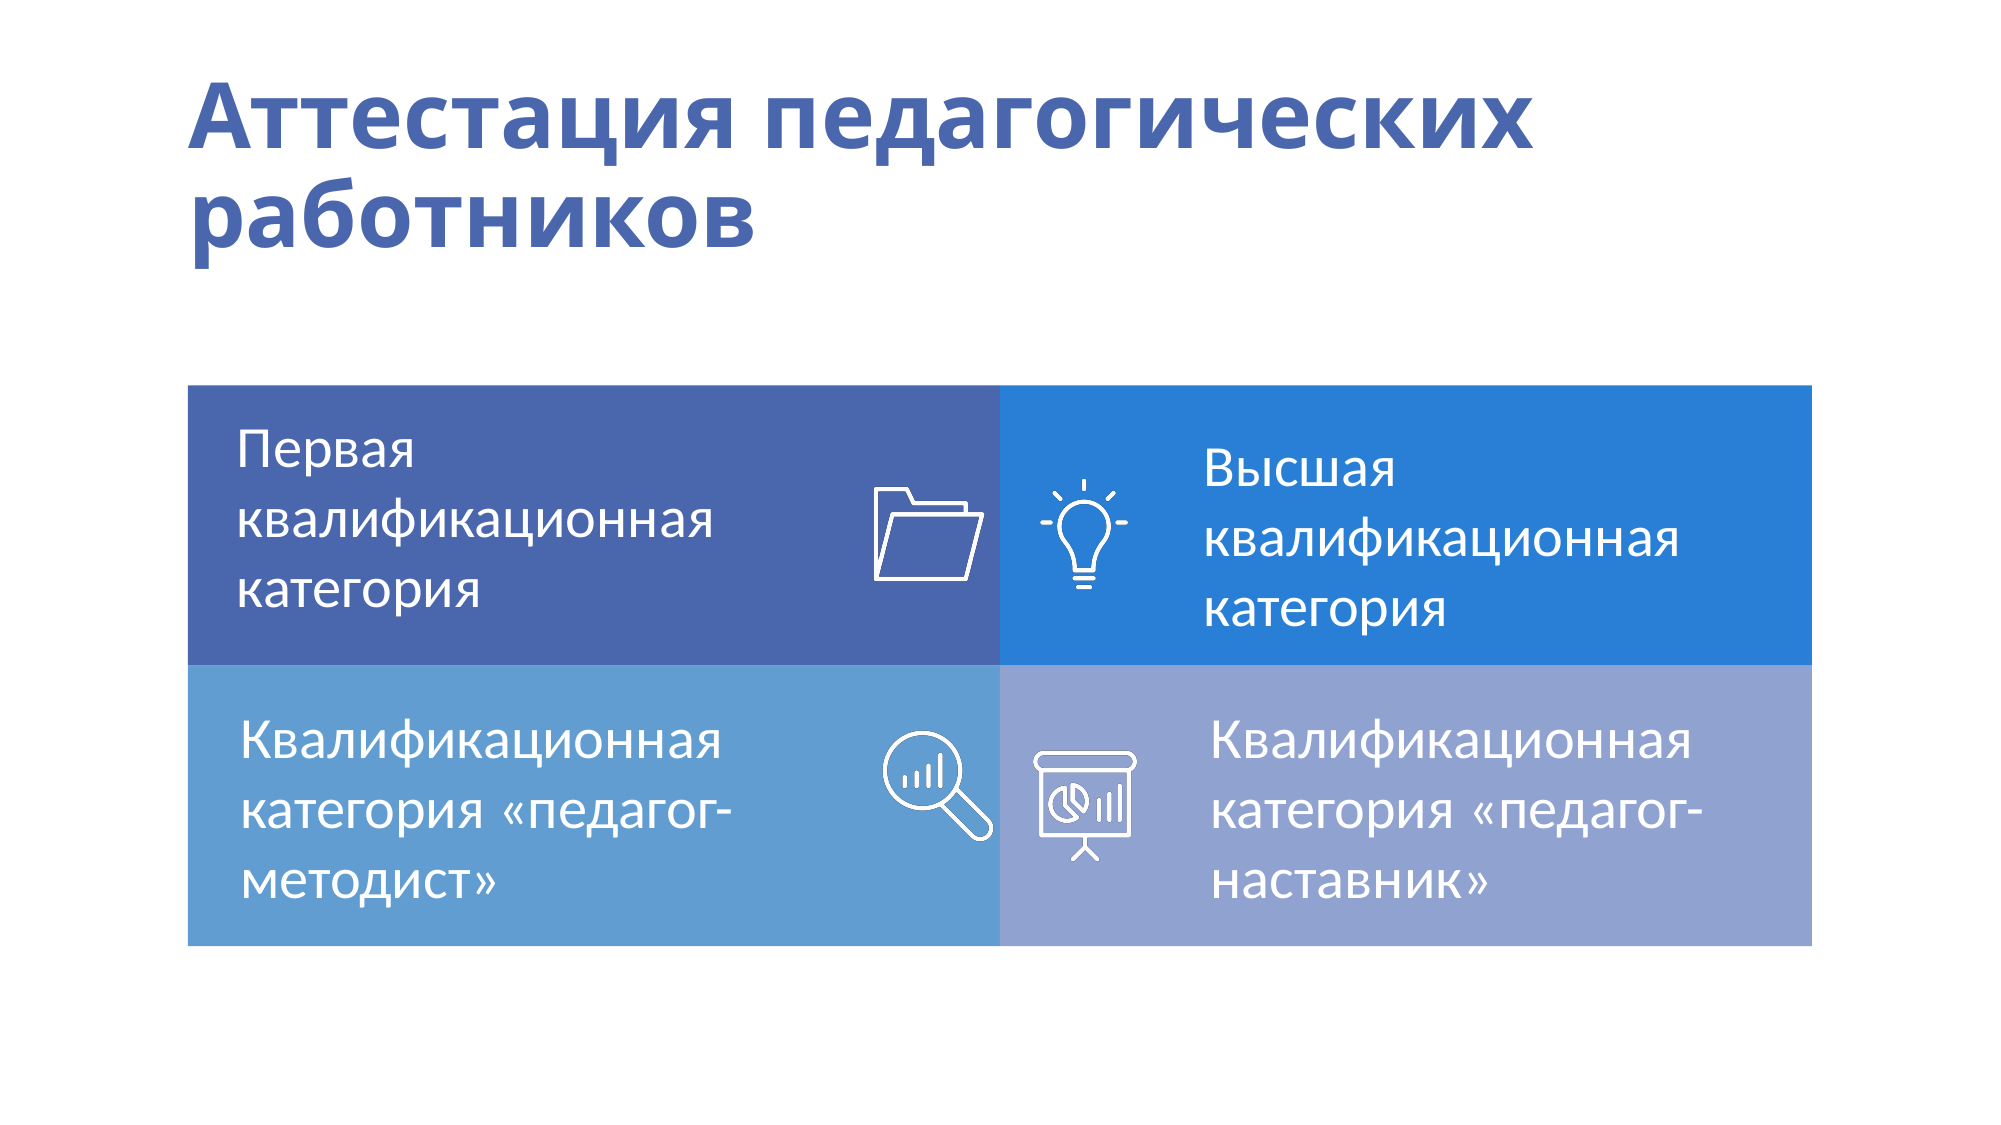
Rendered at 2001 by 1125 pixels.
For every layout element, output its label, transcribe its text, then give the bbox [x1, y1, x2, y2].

picture [871, 476, 987, 592]
text_box [999, 665, 1813, 947]
picture [1027, 748, 1143, 864]
text_box [187, 384, 999, 665]
picture [1026, 476, 1142, 592]
text_box Квалификационная категория «педагог-наставник» [1195, 692, 1778, 918]
picture [880, 728, 996, 844]
text_box Квалификационная категория «педагог-методист» [225, 692, 790, 918]
text_box Высшая квалификационная категория [1188, 420, 1714, 646]
title Аттестация педагогических работников [173, 59, 1923, 278]
text_box Первая квалификационная категория [222, 401, 763, 627]
text_box [187, 665, 999, 947]
text_box [999, 384, 1813, 665]
